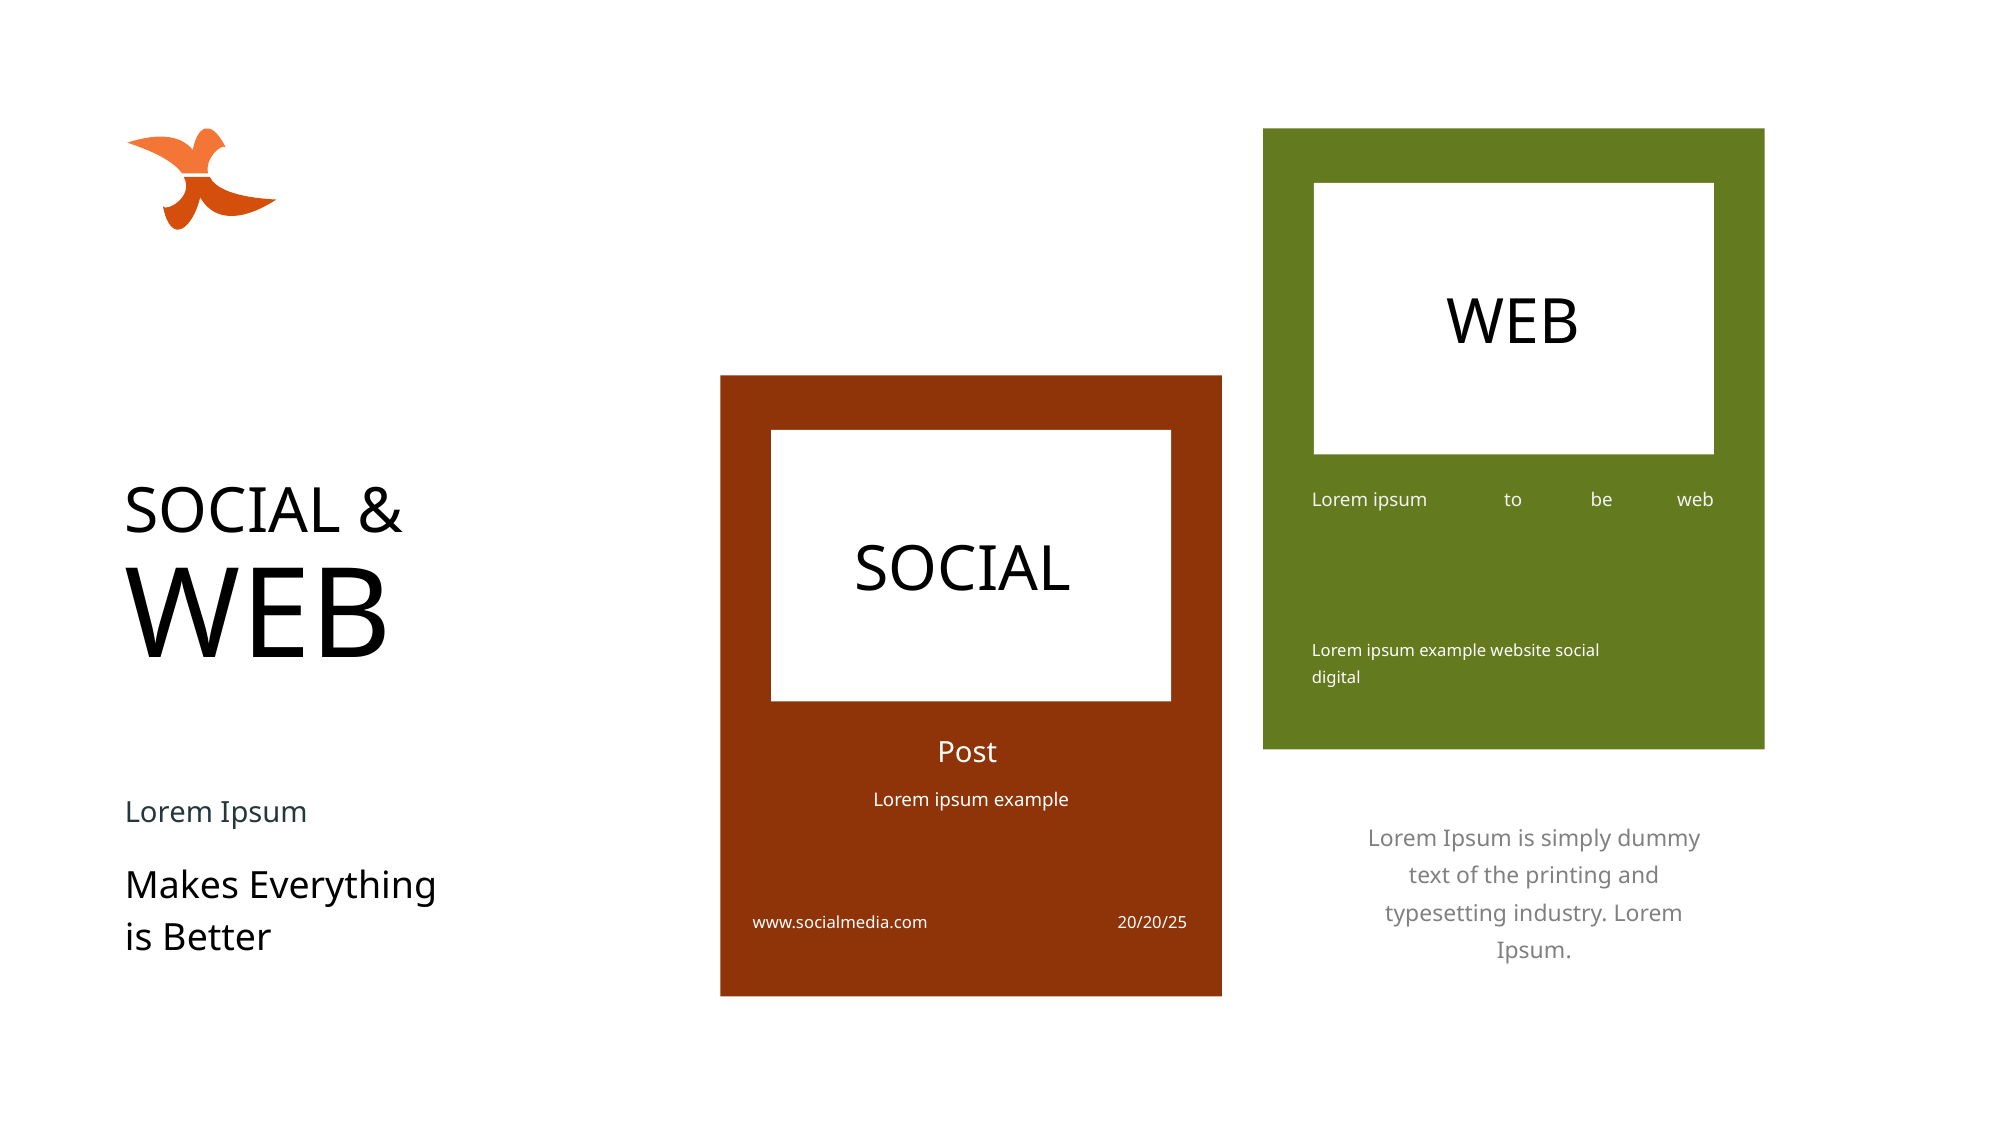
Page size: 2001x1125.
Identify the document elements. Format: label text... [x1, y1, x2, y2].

text_box SOCIAL [836, 520, 1106, 610]
text_box [719, 374, 1223, 997]
text_box Lorem ipsum example website social digital [1297, 625, 1616, 695]
text_box SOCIAL & [110, 391, 543, 529]
text_box [770, 429, 1172, 702]
text_box Lorem Ipsum [110, 786, 371, 836]
text_box [127, 128, 226, 174]
text_box Lorem ipsum [1297, 480, 1466, 518]
text_box Makes Everything is Better [110, 846, 520, 966]
text_box WEB [1429, 273, 1598, 363]
text_box web [1662, 480, 1734, 518]
text_box [162, 176, 277, 230]
text_box Lorem ipsum example [825, 780, 1118, 818]
text_box [1262, 127, 1766, 750]
text_box Post [876, 726, 1066, 777]
text_box Lorem Ipsum is simply dummy text of the printing and typesetting industry. Lorem Ipsum. [1334, 805, 1734, 971]
text_box www.socialmedia.com [737, 905, 1000, 940]
text_box WEB [110, 529, 719, 690]
text_box to [1489, 480, 1552, 518]
text_box 20/20/25 [1057, 905, 1202, 940]
text_box be [1575, 480, 1639, 518]
text_box [1313, 182, 1715, 455]
